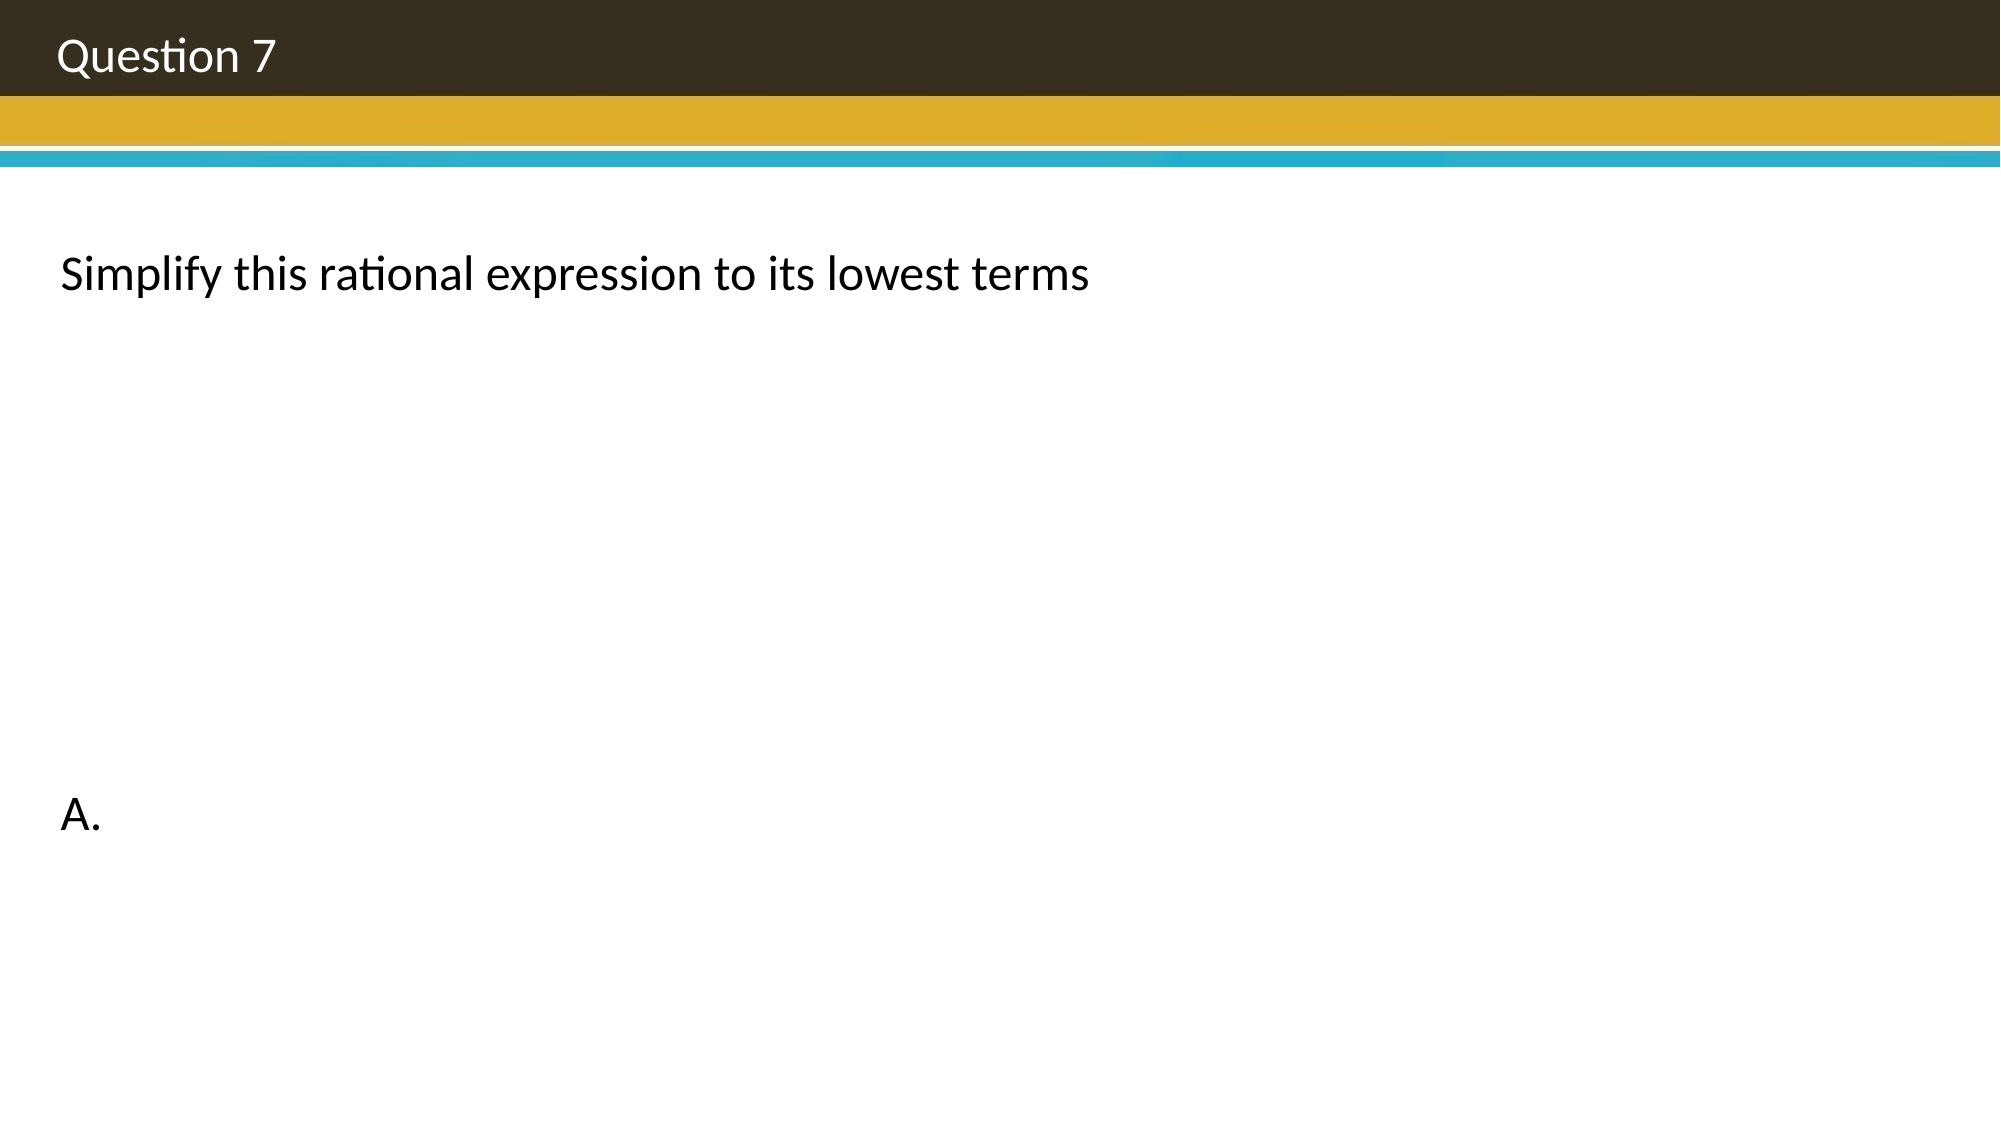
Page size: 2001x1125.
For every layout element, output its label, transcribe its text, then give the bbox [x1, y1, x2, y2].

text_box Question 7 [41, 14, 293, 90]
picture [0, 0, 2000, 167]
